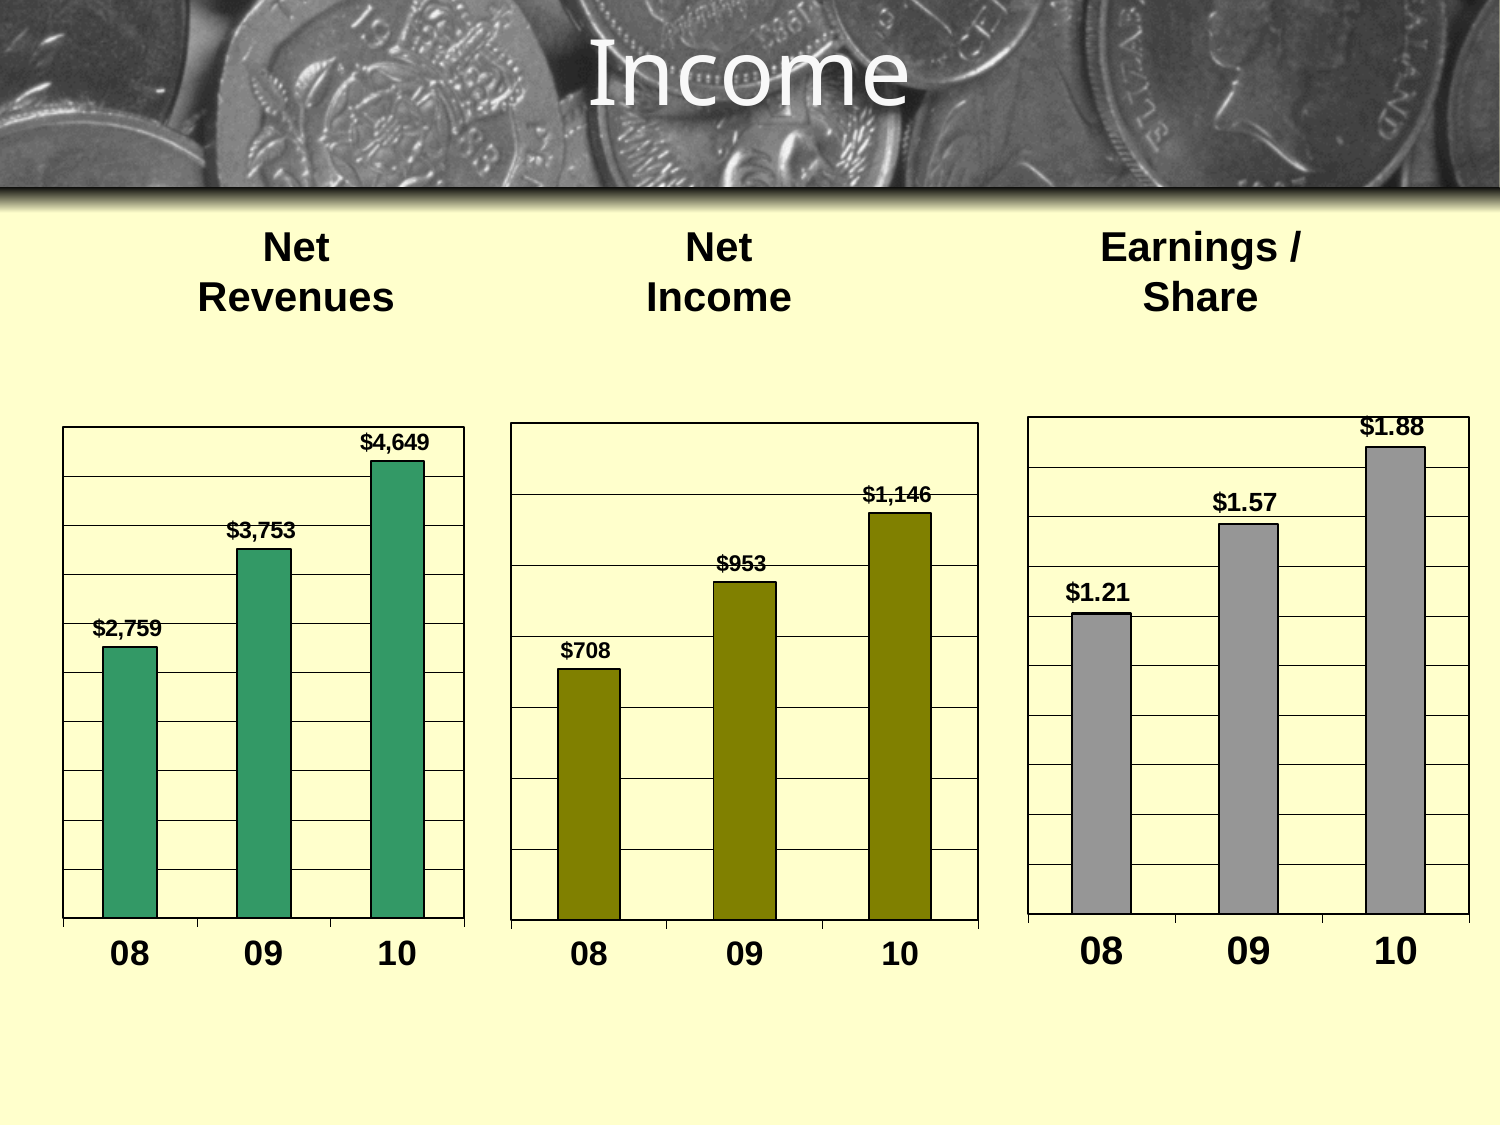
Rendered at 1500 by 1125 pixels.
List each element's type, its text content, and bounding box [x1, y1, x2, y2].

chart [494, 407, 992, 1017]
title Income [112, 0, 1388, 138]
text_box Earnings / Share [1056, 212, 1345, 328]
chart [45, 407, 480, 1027]
picture [0, 0, 1500, 188]
chart [1009, 398, 1485, 1028]
text_box Net Income [575, 212, 863, 328]
text_box Net Revenues [137, 212, 455, 328]
